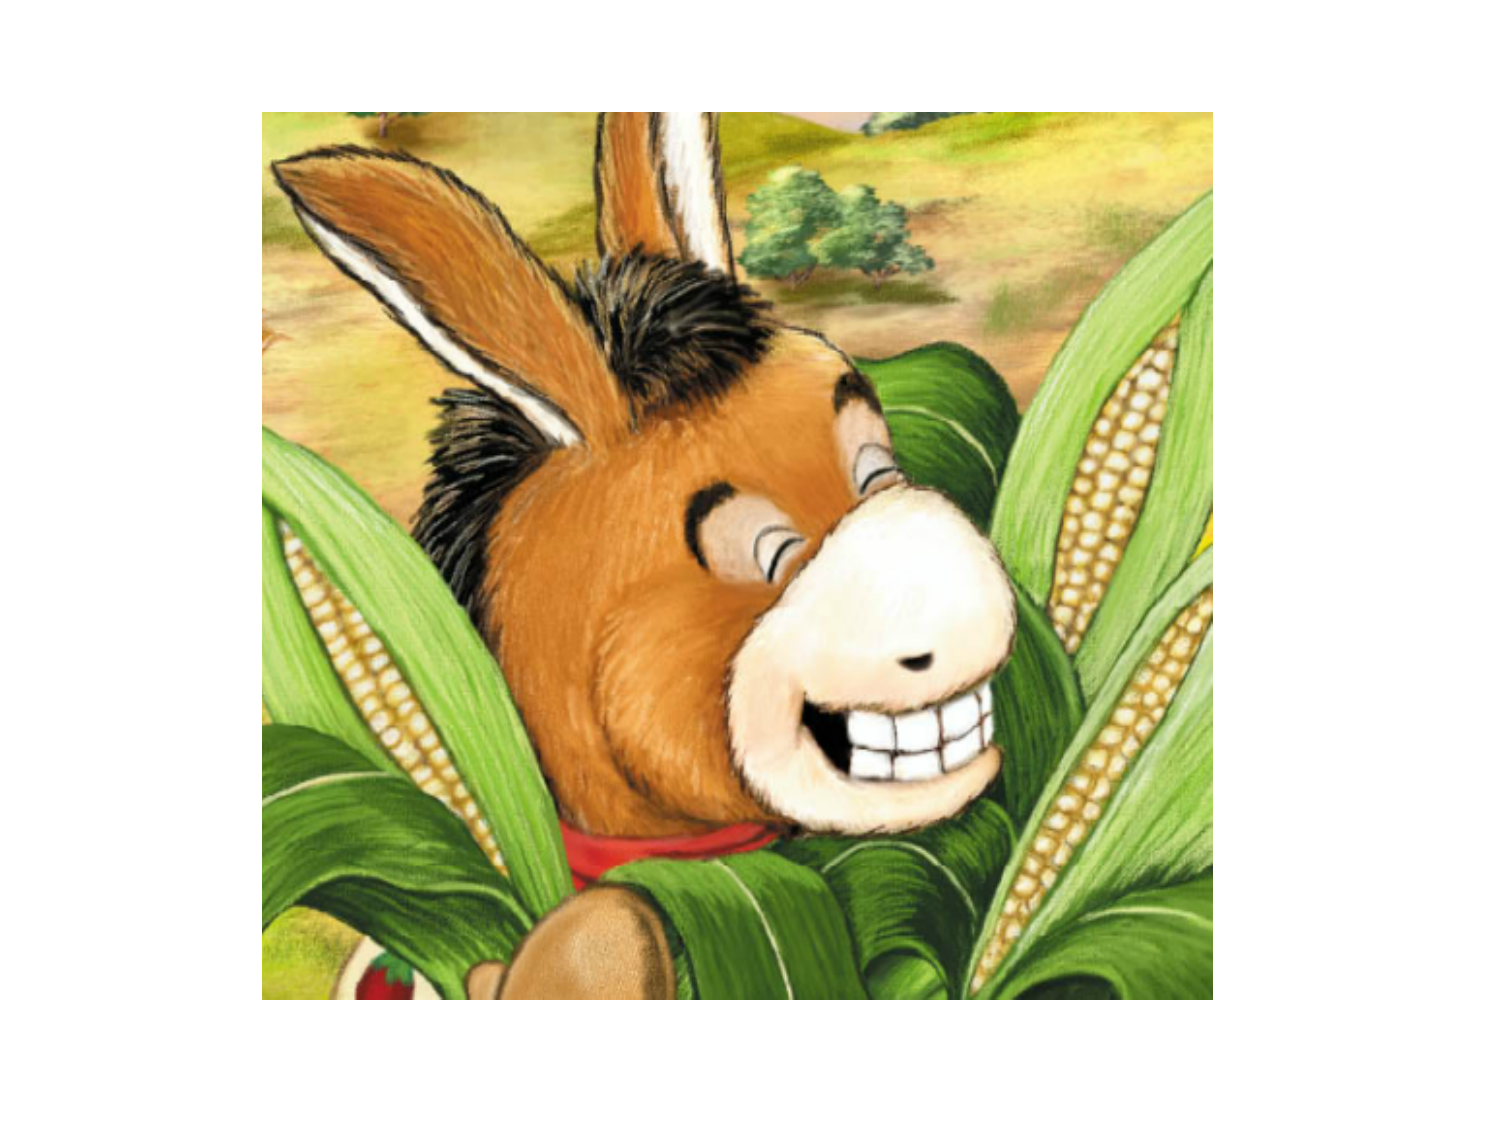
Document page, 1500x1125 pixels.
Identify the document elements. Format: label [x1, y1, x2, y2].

picture [262, 112, 1213, 1001]
